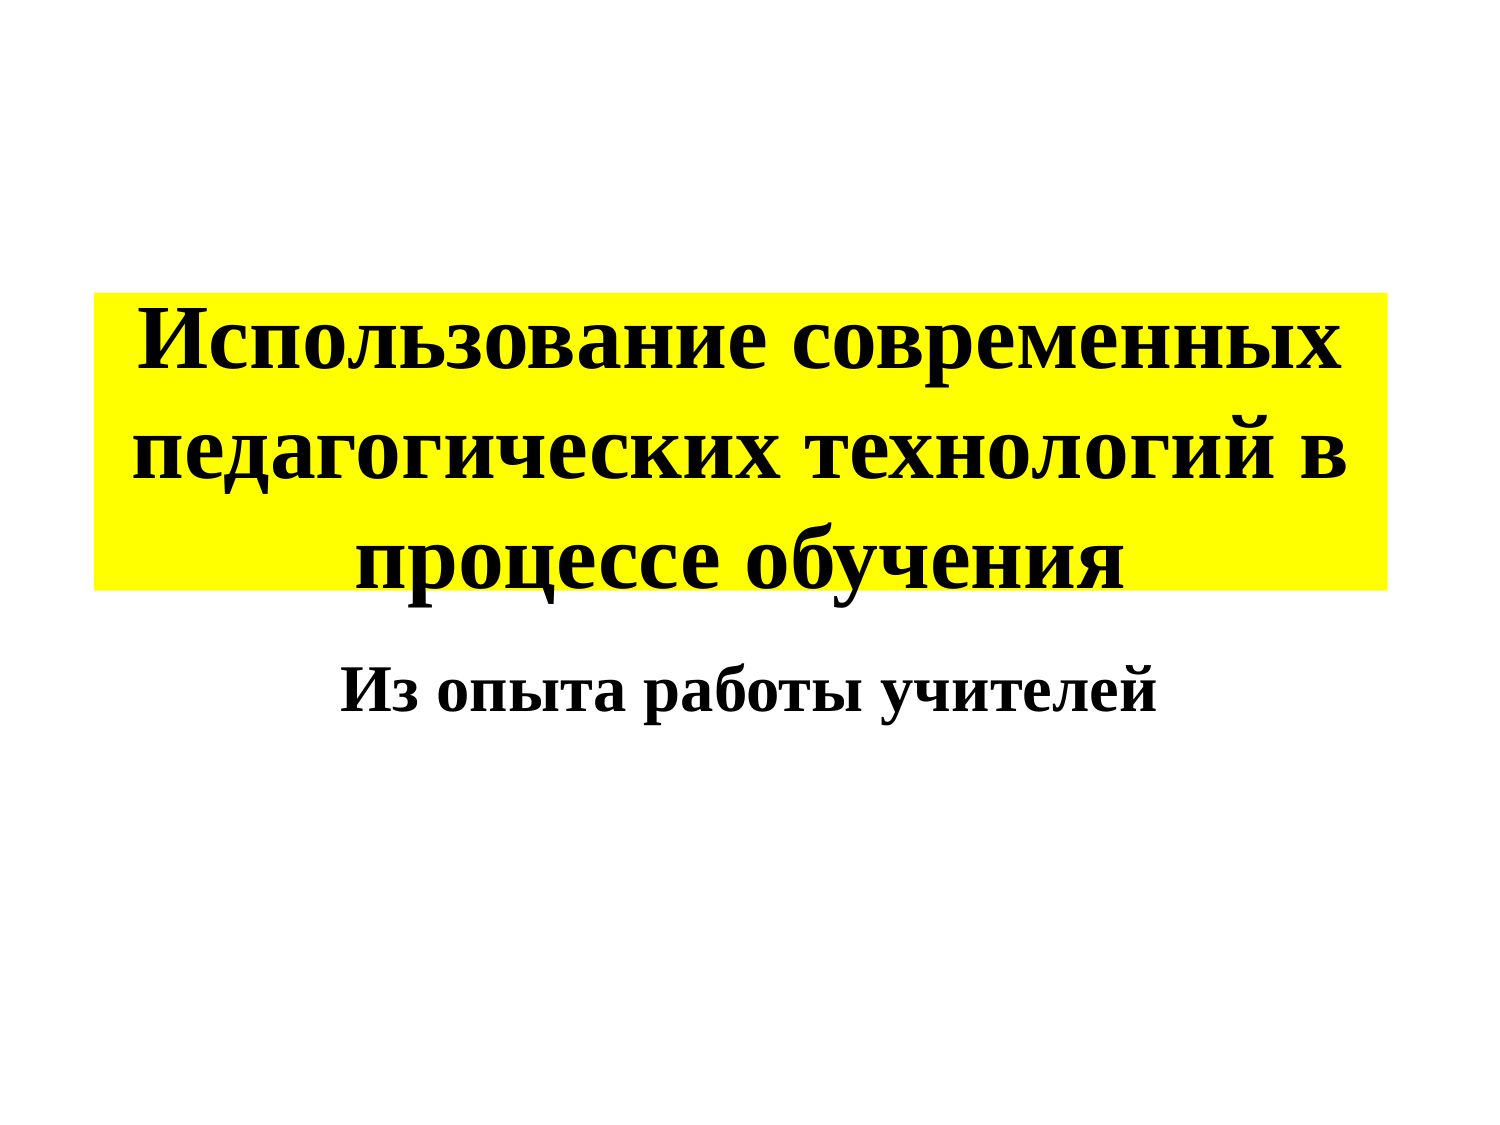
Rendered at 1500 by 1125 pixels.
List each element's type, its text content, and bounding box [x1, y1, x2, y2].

title Использование современных педагогических технологий в процессе обучения [93, 292, 1388, 591]
subtitle Из опыта работы учителей [225, 637, 1275, 925]
